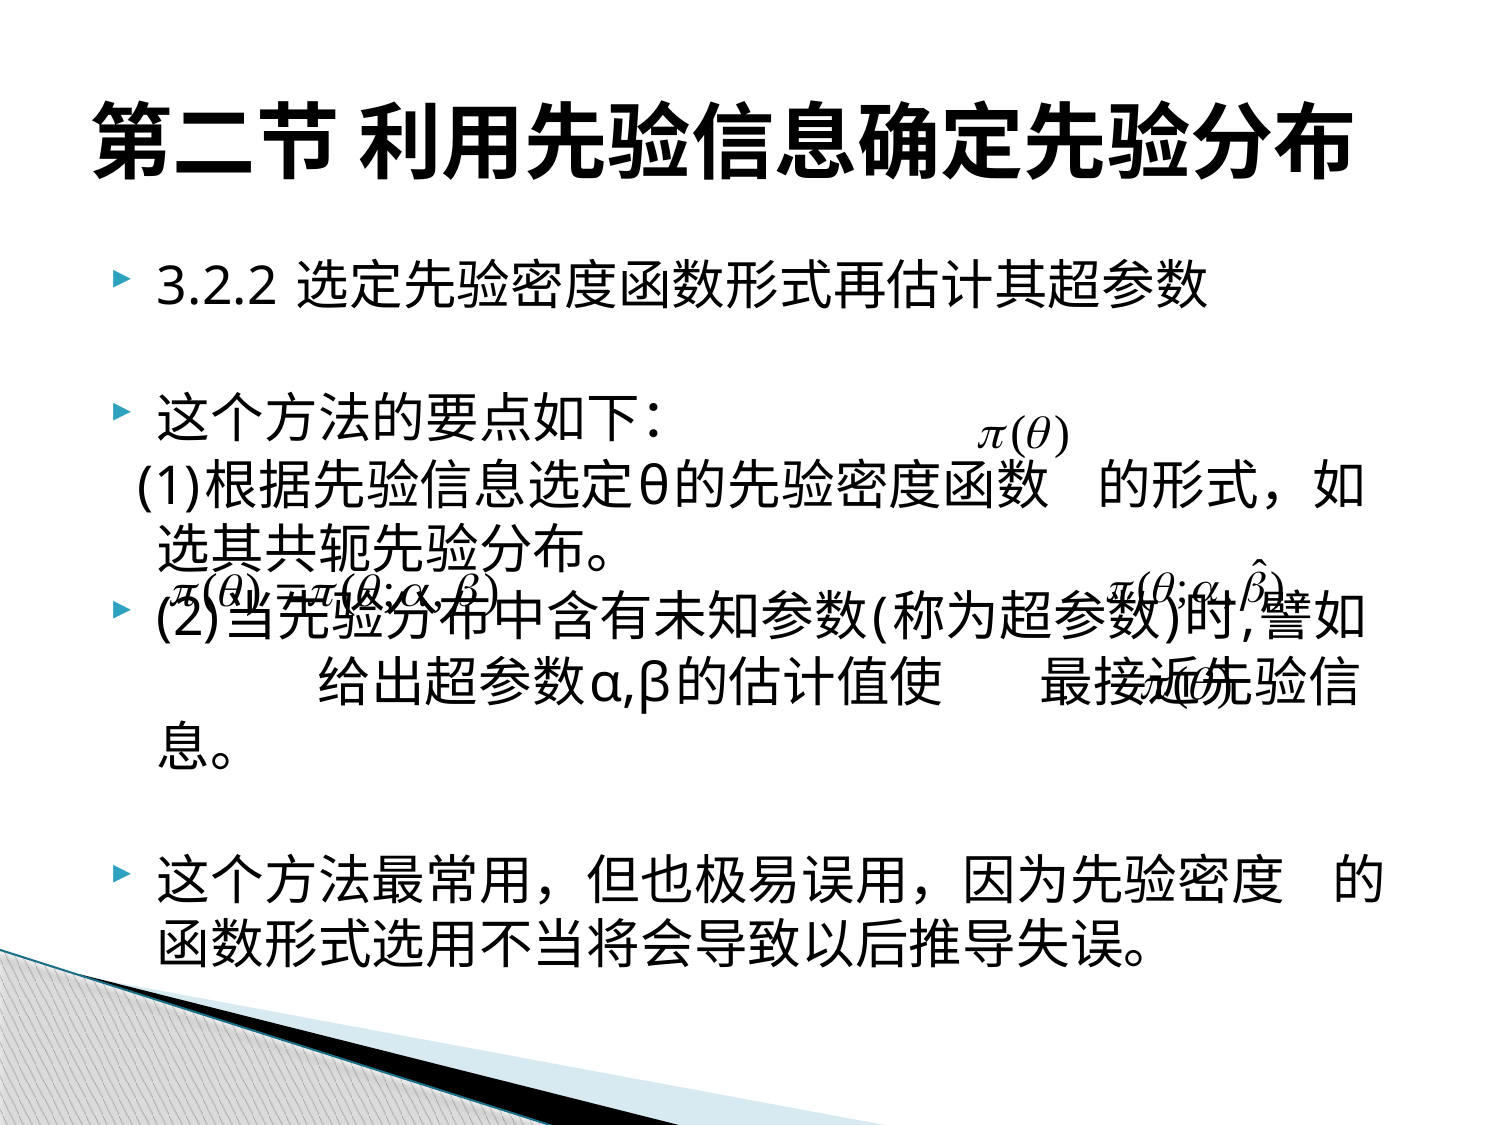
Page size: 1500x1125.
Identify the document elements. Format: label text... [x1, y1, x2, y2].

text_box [1134, 655, 1243, 720]
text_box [972, 404, 1081, 469]
list 3.2.2 选定先验密度函数形式再估计其超参数 这个方法的要点如下： (1)根据先验信息选定θ的先验密度函数 的形式，如选其共轭先验分布。 (2)当先验分布中含有未知参数(称为超参数)时,譬如 给出超参数α,β的估计值使 最接近先验信息。 这个方法最常用，但也极易误用，因为先验密度 的函数形式选用不当将会导致以后推导失误。 [75, 243, 1425, 986]
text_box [163, 562, 510, 627]
title 第二节 利用先验信息确定先验分布 [75, 45, 1425, 233]
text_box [1101, 550, 1295, 622]
